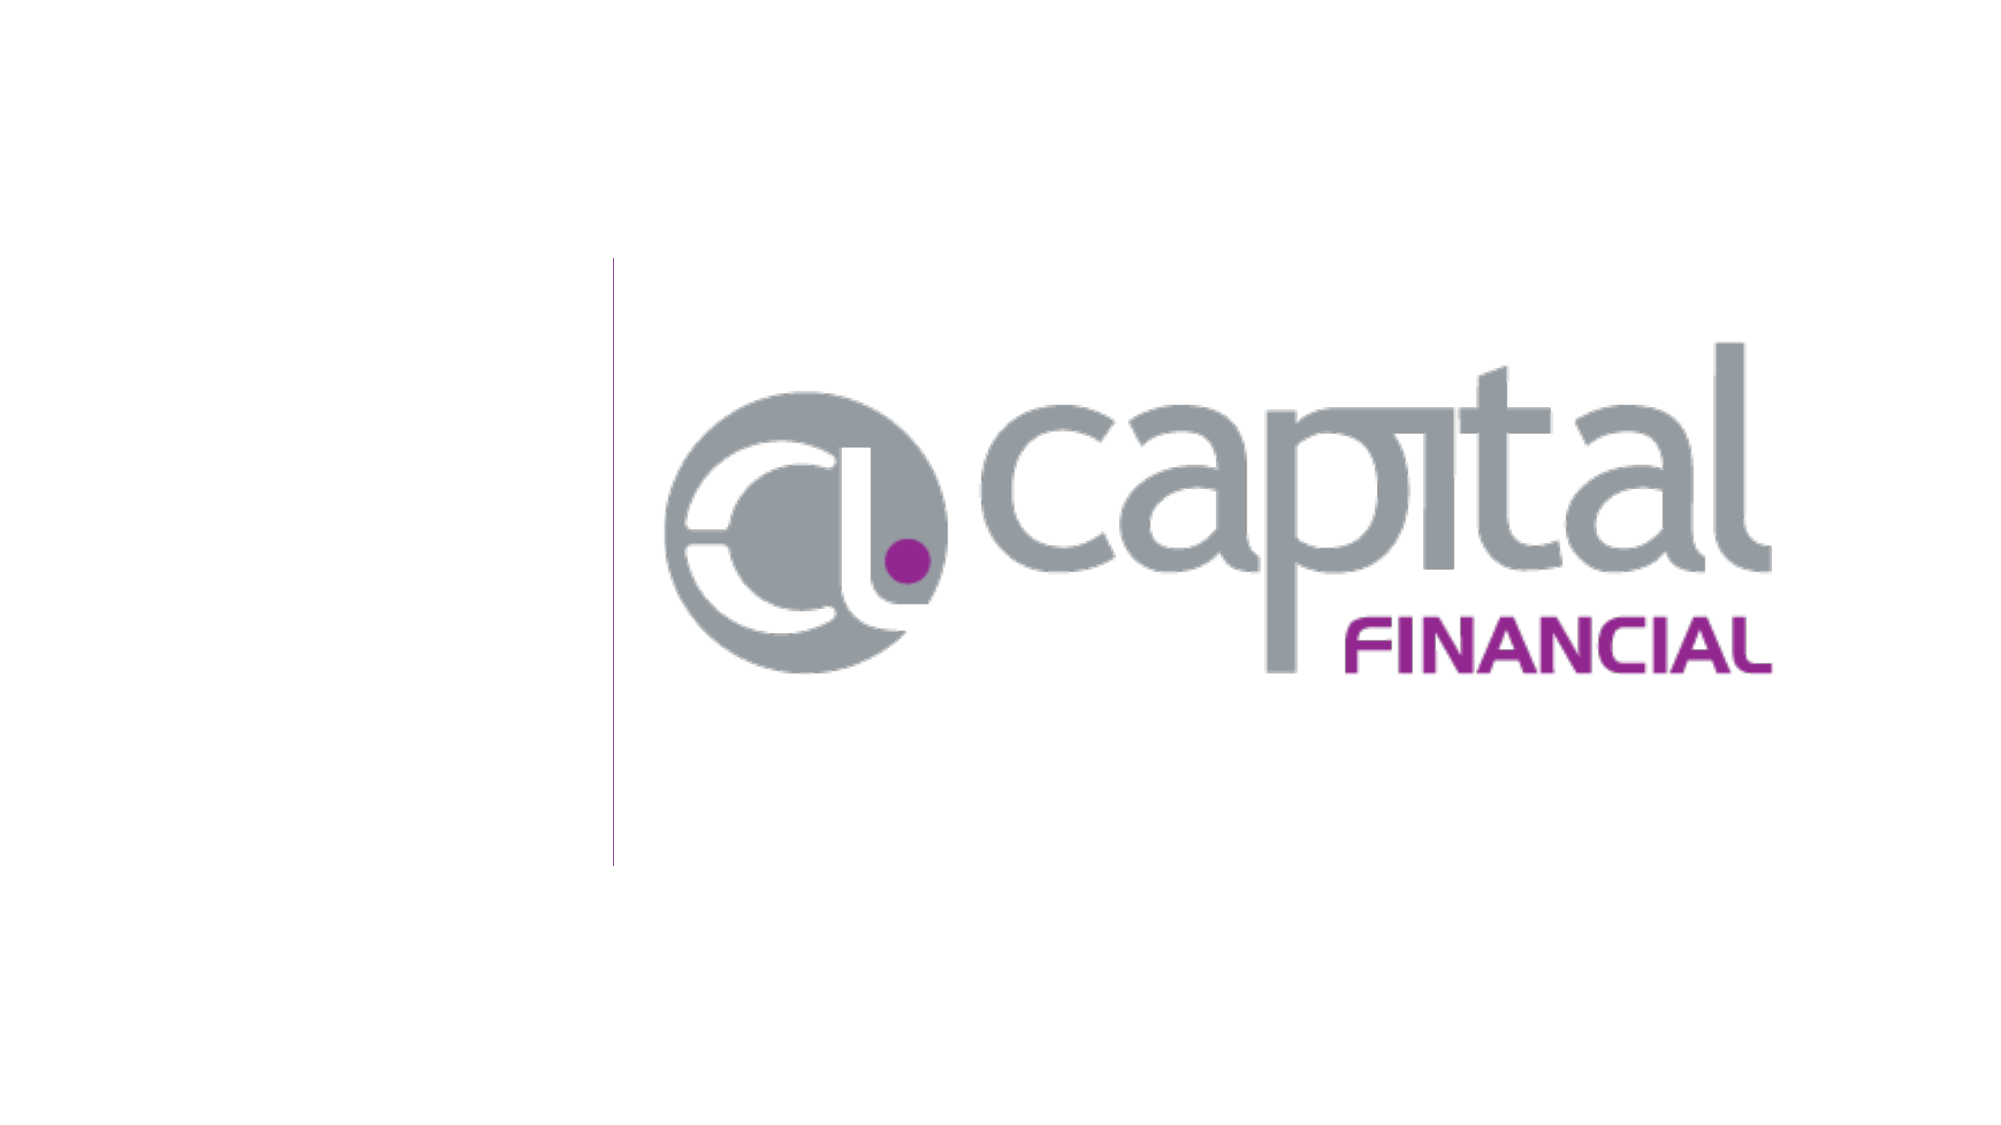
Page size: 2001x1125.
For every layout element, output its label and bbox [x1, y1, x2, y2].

picture [644, 277, 1795, 738]
